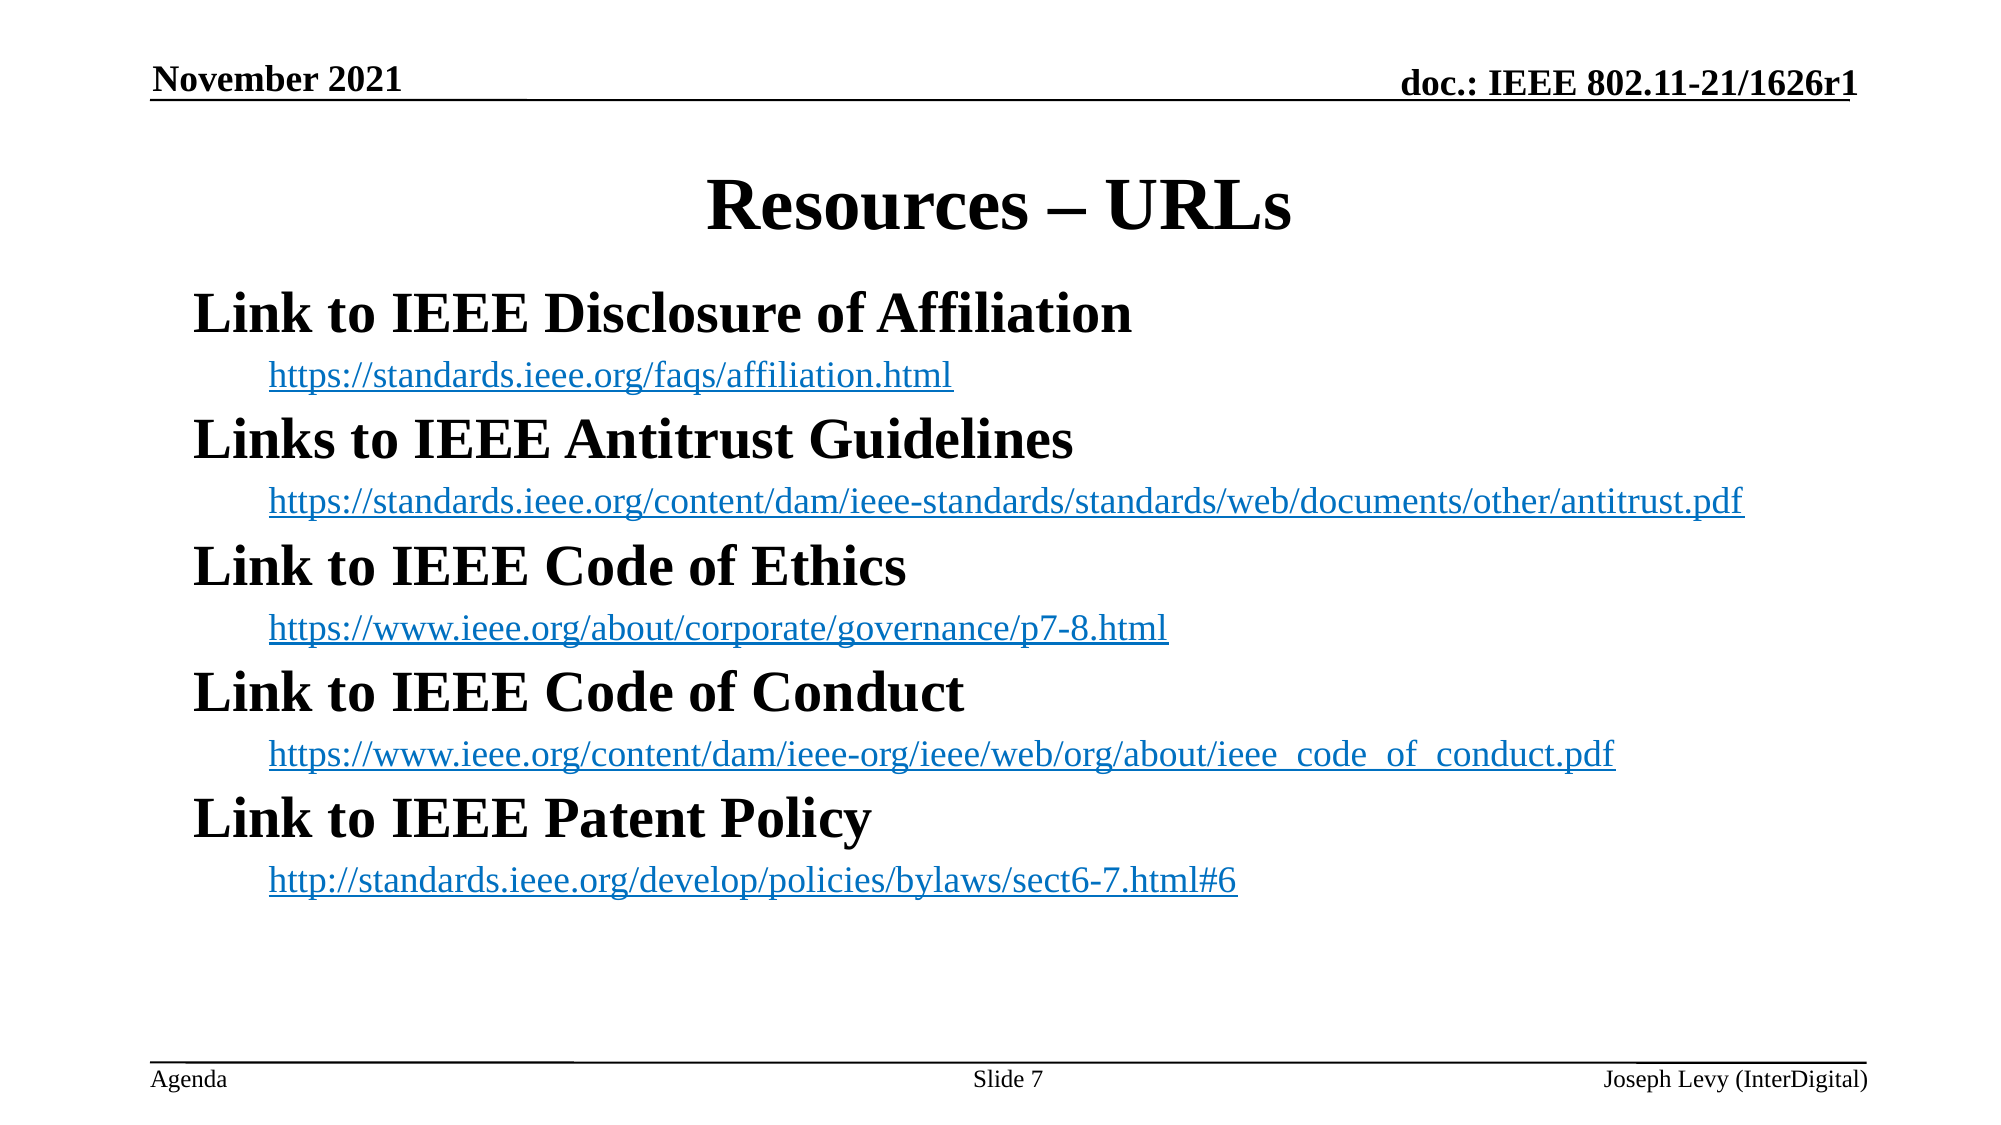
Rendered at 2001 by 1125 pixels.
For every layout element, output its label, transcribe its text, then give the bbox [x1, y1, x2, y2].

title Resources – URLs [149, 112, 1850, 288]
list Link to IEEE Disclosure of Affiliation https://standards.ieee.org/faqs/affiliation.html Links to IEEE Antitrust Guidelines https://standards.ieee.org/content/dam/ieee-standards/standards/web/documents/other/antitrust.pdf Link to IEEE Code of Ethics https://www.ieee.org/about/corporate/governance/p7-8.html Link to IEEE Code of Conduct https://www.ieee.org/content/dam/ieee-org/ieee/web/org/about/ieee_code_of_conduct.pdf Link to IEEE Patent Policy http://standards.ieee.org/develop/policies/bylaws/sect6-7.html#6 [178, 274, 1954, 1012]
footer Joseph Levy (InterDigital) [1171, 1061, 1869, 1093]
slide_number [152, 54, 563, 100]
slide_number Slide 7 [950, 1061, 1067, 1123]
